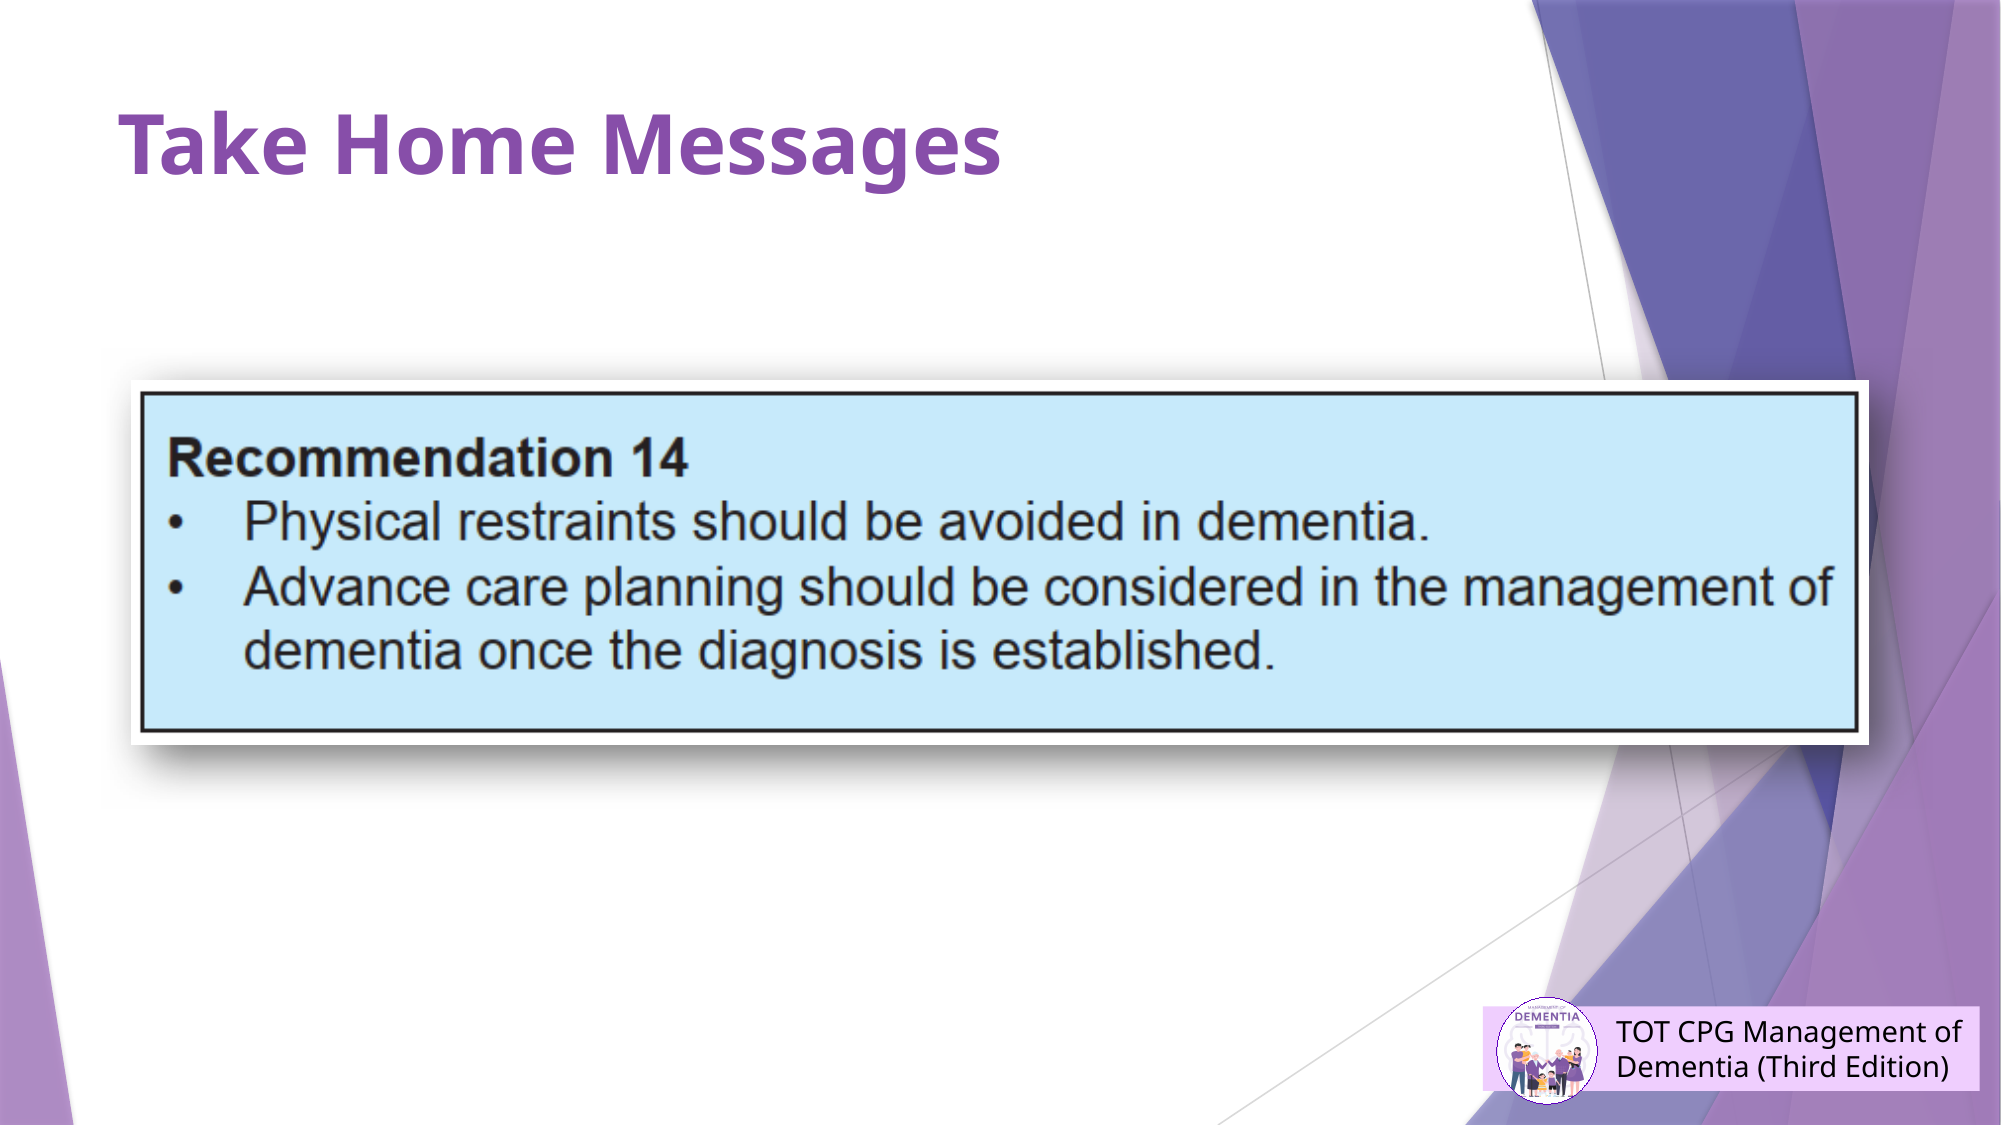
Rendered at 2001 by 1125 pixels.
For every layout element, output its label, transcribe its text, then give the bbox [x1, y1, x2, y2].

picture [130, 379, 1870, 745]
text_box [1482, 996, 1981, 1105]
text_box Take Home Messages [102, 83, 1103, 199]
